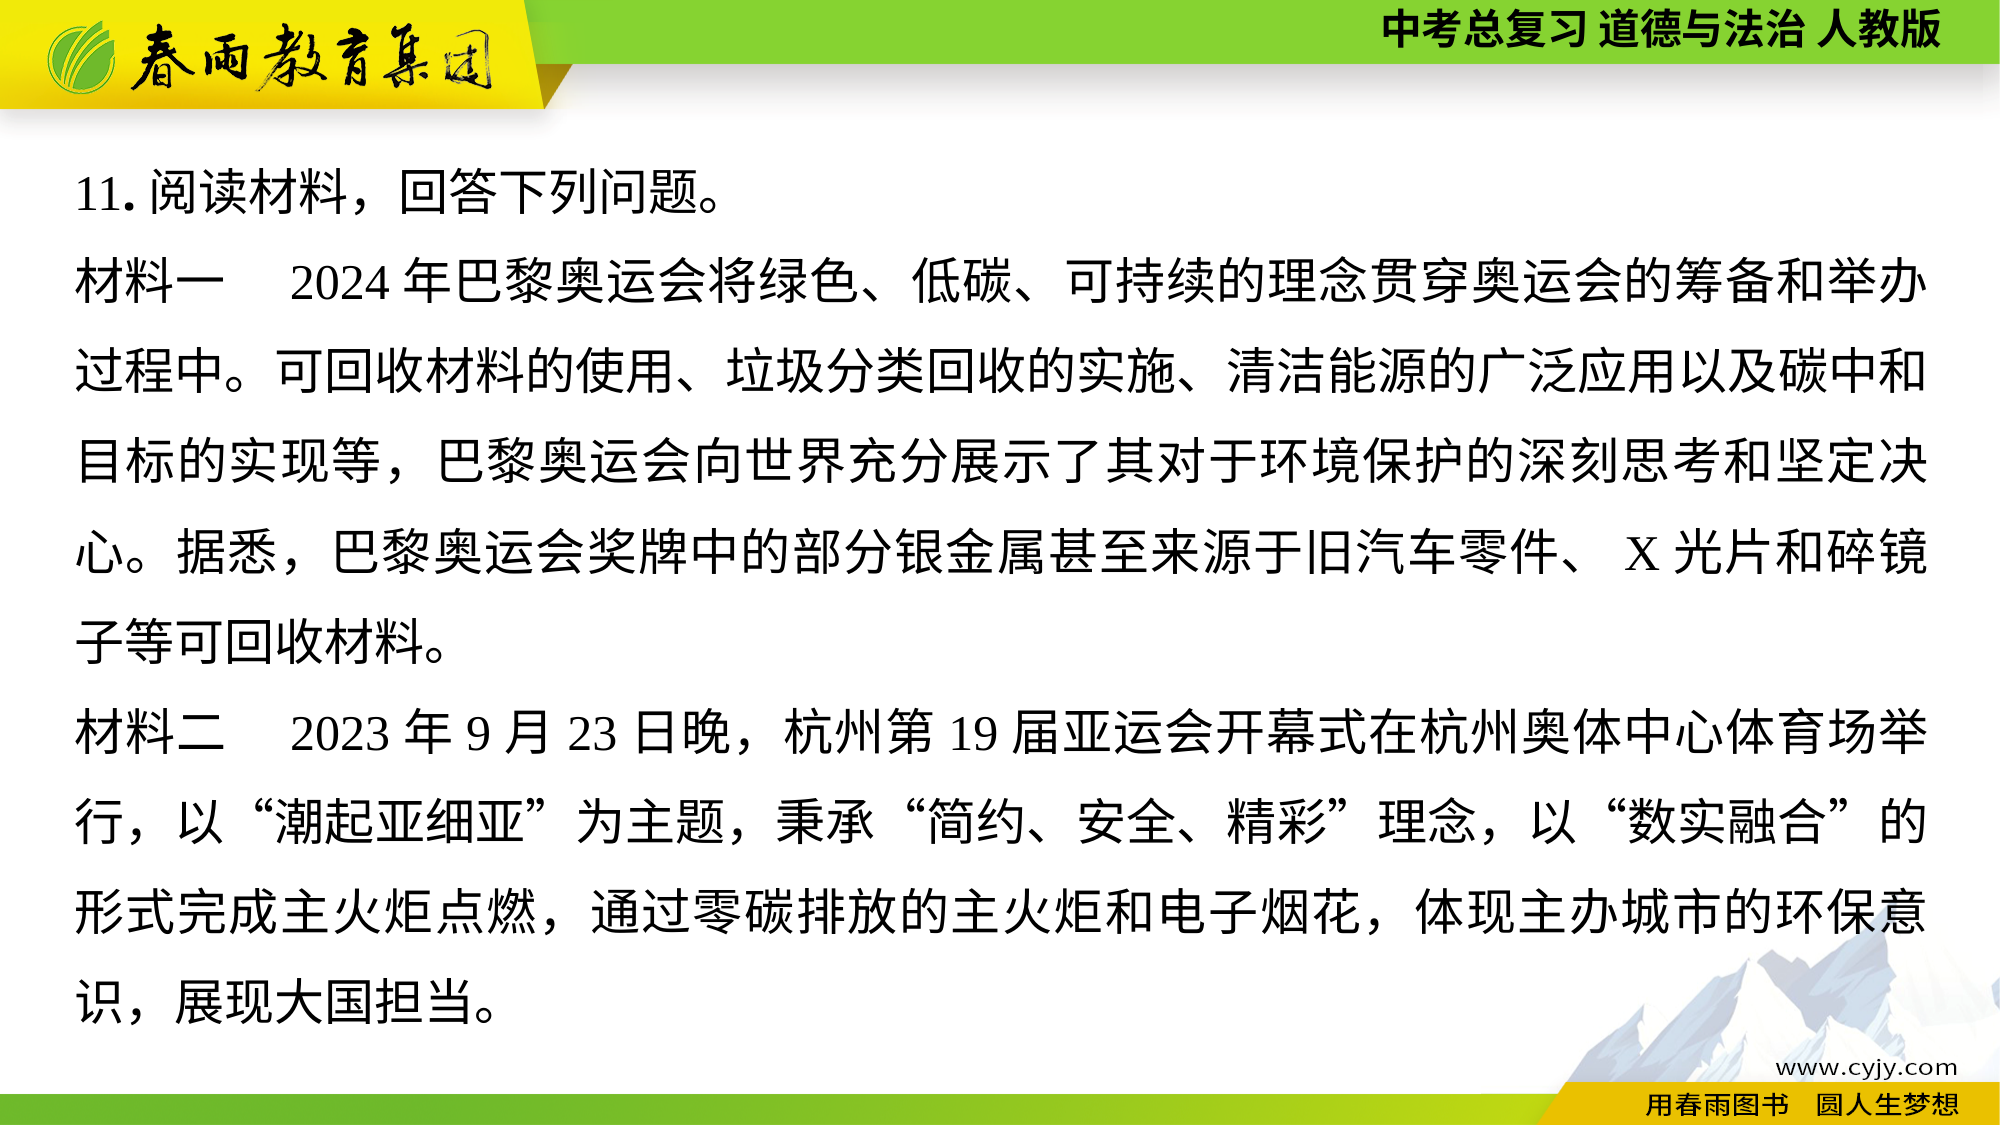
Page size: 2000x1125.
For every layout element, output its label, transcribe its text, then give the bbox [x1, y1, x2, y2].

list 11.阅读材料，回答下列问题。 材料一 2024年巴黎奥运会将绿色、低碳、可持续的理念贯穿奥运会的筹备和举办过程中。可回收材料的使用、垃圾分类回收的实施、清洁能源的广泛应用以及碳中和目标的实现等，巴黎奥运会向世界充分展示了其对于环境保护的深刻思考和坚定决心。据悉，巴黎奥运会奖牌中的部分银金属甚至来源于旧汽车零件、X光片和碎镜子等可回收材料。 材料二 2023年9月23日晚，杭州第19届亚运会开幕式在杭州奥体中心体育场举行，以“潮起亚细亚”为主题，秉承“简约、安全、精彩”理念，以“数实融合”的形式完成主火炬点燃，通过零碳排放的主火炬和电子烟花，体现主办城市的环保意识，展现大国担当。 [59, 122, 1944, 1047]
picture [0, 0, 2000, 1125]
